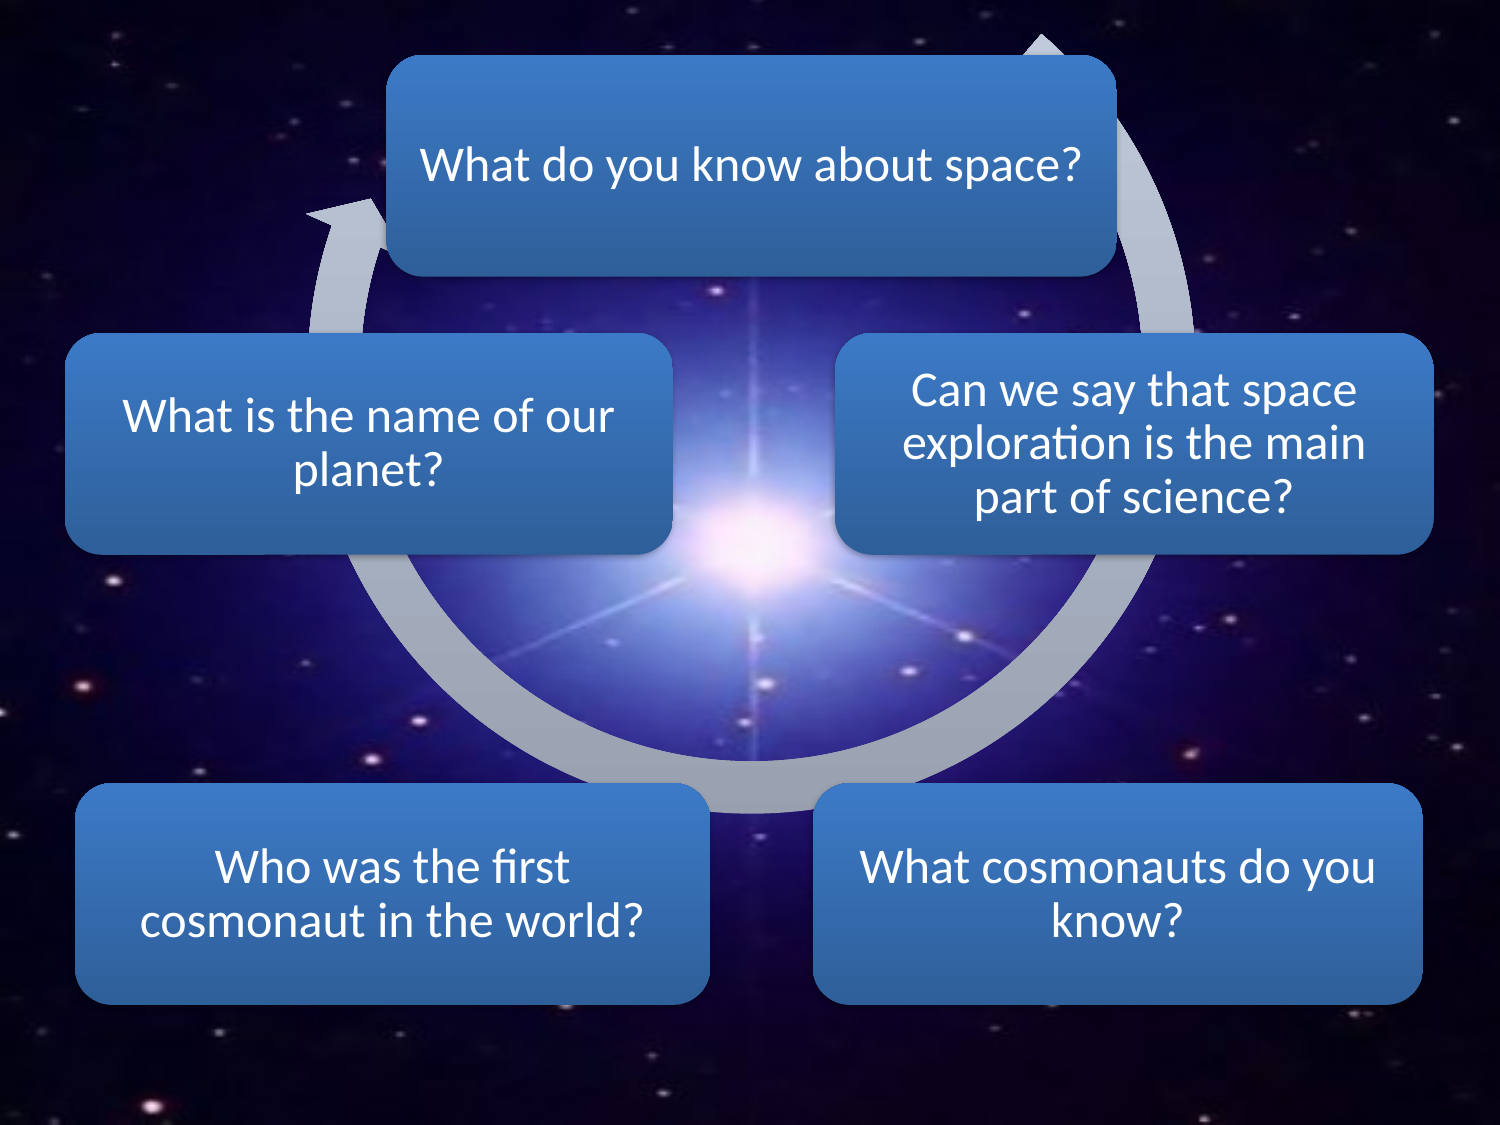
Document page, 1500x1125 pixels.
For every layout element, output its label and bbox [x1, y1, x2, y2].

list [74, 54, 1424, 1006]
picture [0, 0, 1500, 1125]
